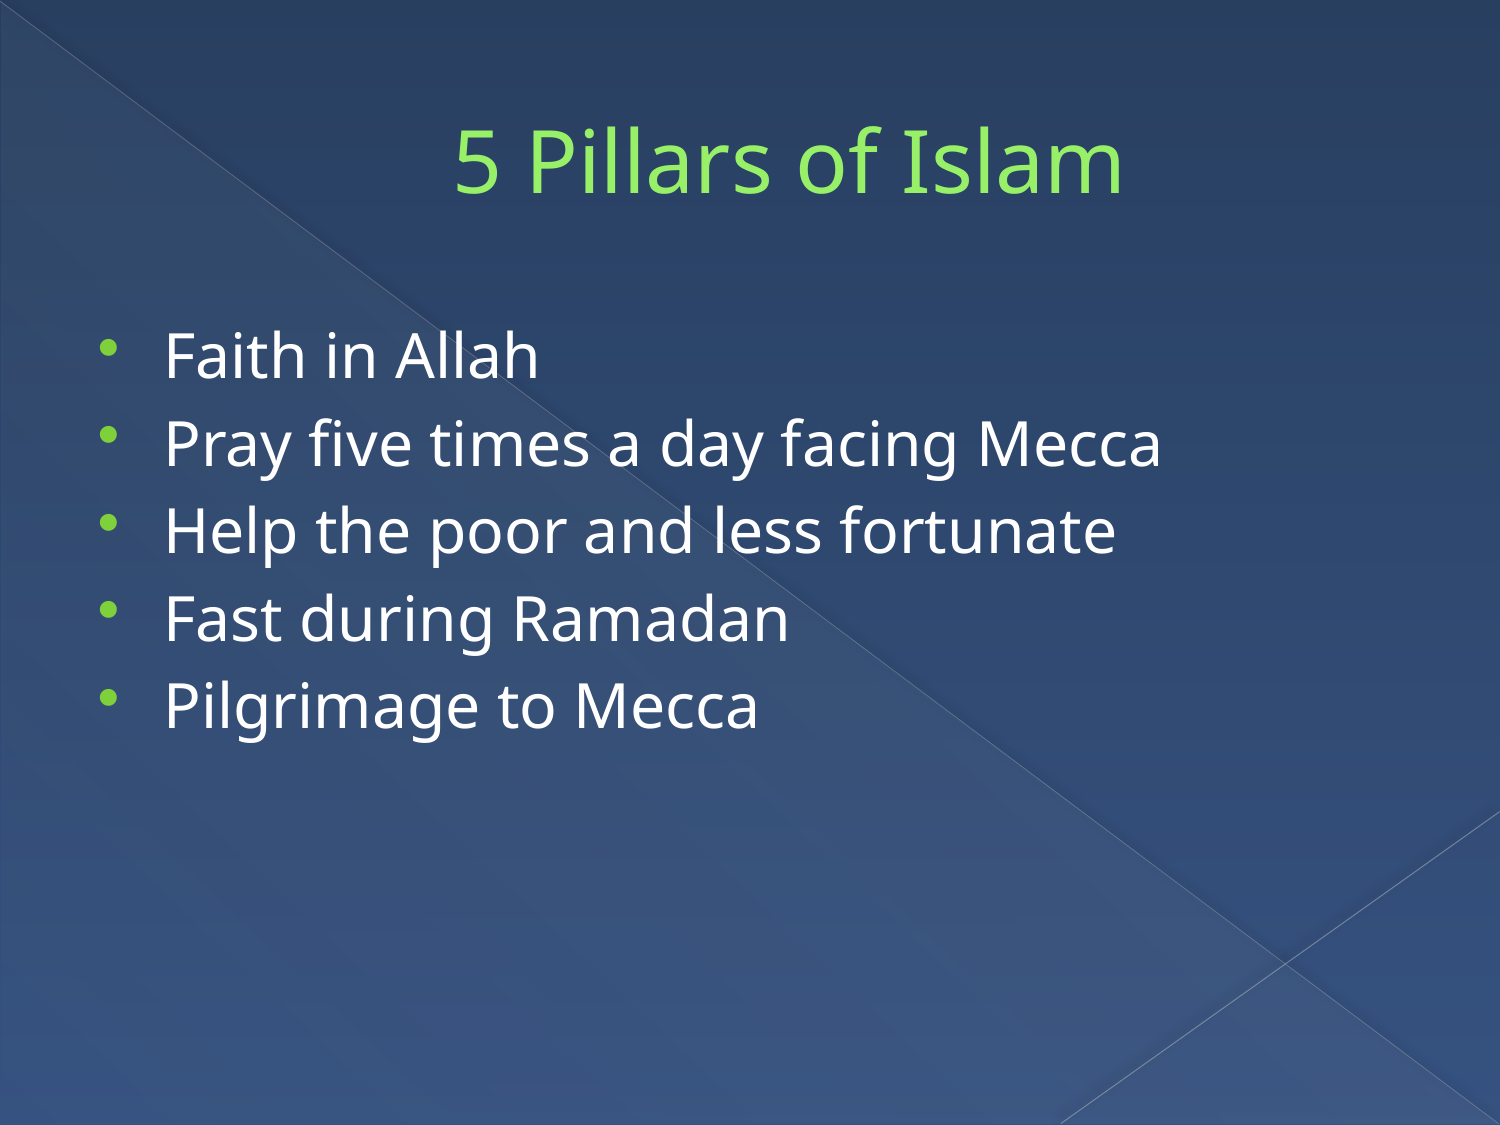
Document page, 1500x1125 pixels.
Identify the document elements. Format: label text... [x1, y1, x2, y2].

list Faith in Allah Pray five times a day facing Mecca Help the poor and less fortunate Fast during Ramadan Pilgrimage to Mecca [75, 308, 1425, 1059]
title 5 Pillars of Islam [75, 43, 1425, 274]
